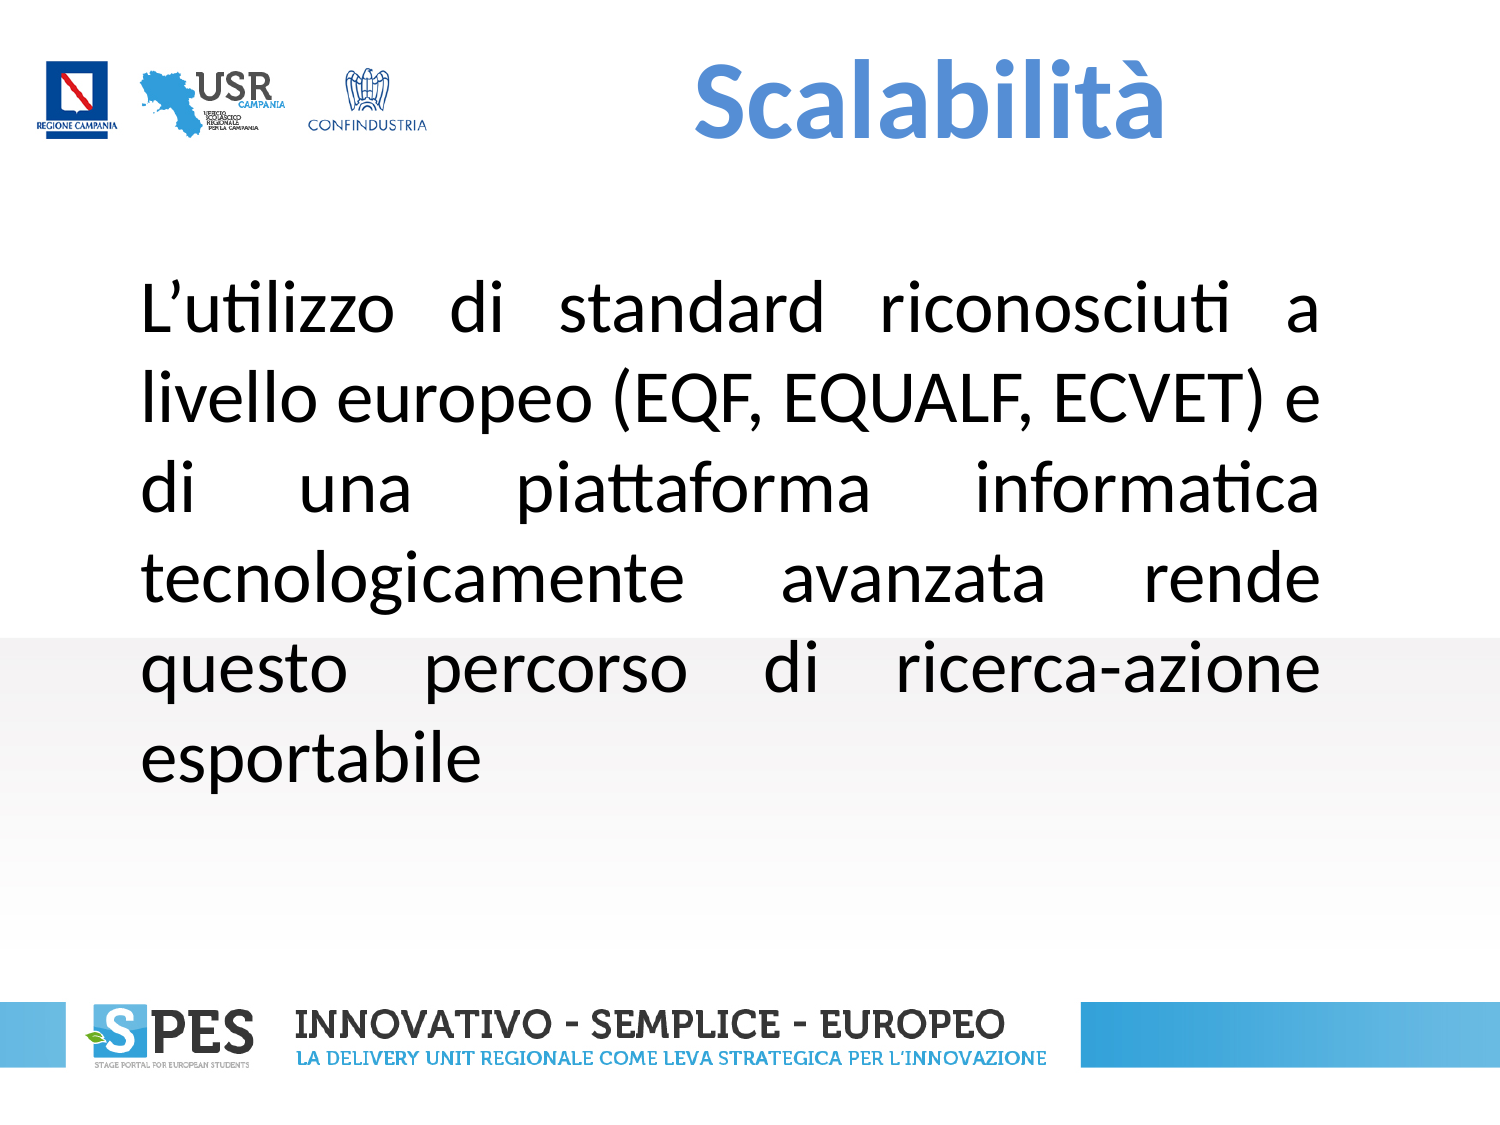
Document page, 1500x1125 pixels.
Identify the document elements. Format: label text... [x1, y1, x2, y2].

title Scalabilità [362, 0, 1500, 188]
picture [0, 32, 1500, 1093]
list L’utilizzo di standard riconosciuti a livello europeo (EQF, EQUALF, ECVET) e di una piattaforma informatica tecnologicamente avanzata rende questo percorso di ricerca-azione esportabile [125, 249, 1338, 863]
